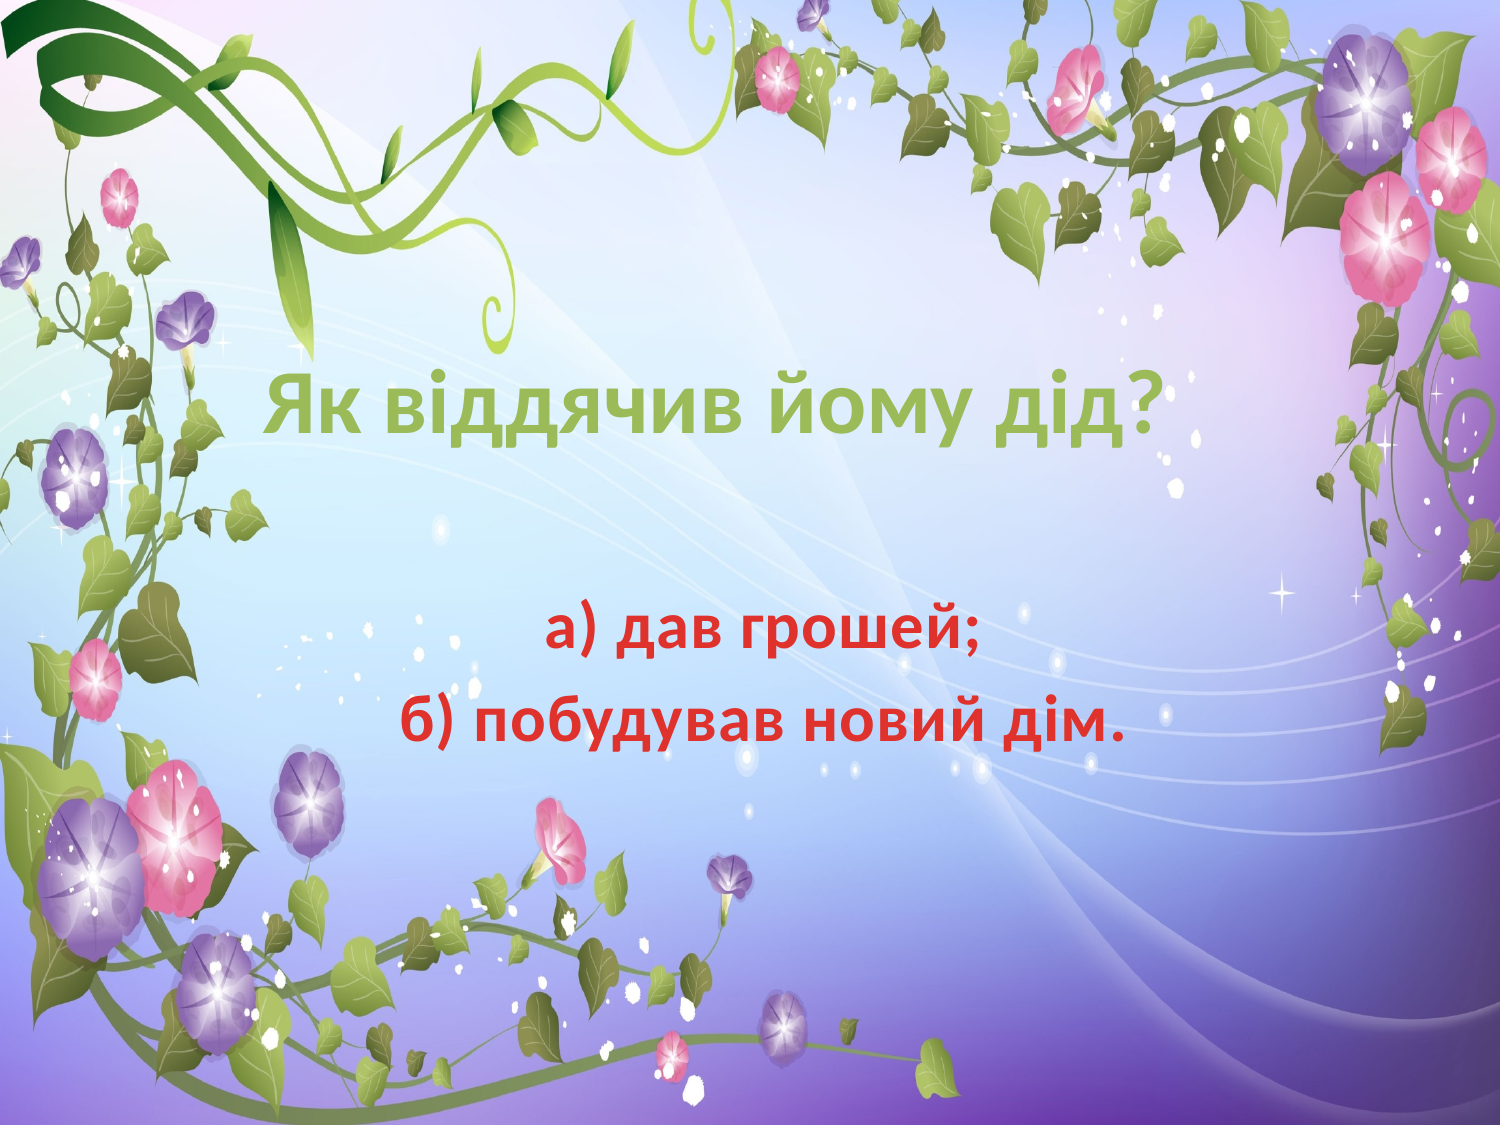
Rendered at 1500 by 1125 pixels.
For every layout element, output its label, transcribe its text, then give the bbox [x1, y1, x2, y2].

list а) дав грошей; б) побудував новий дім. [88, 574, 1439, 1125]
title Як віддячив йому дід? [41, 302, 1392, 491]
picture [0, 0, 1500, 1125]
